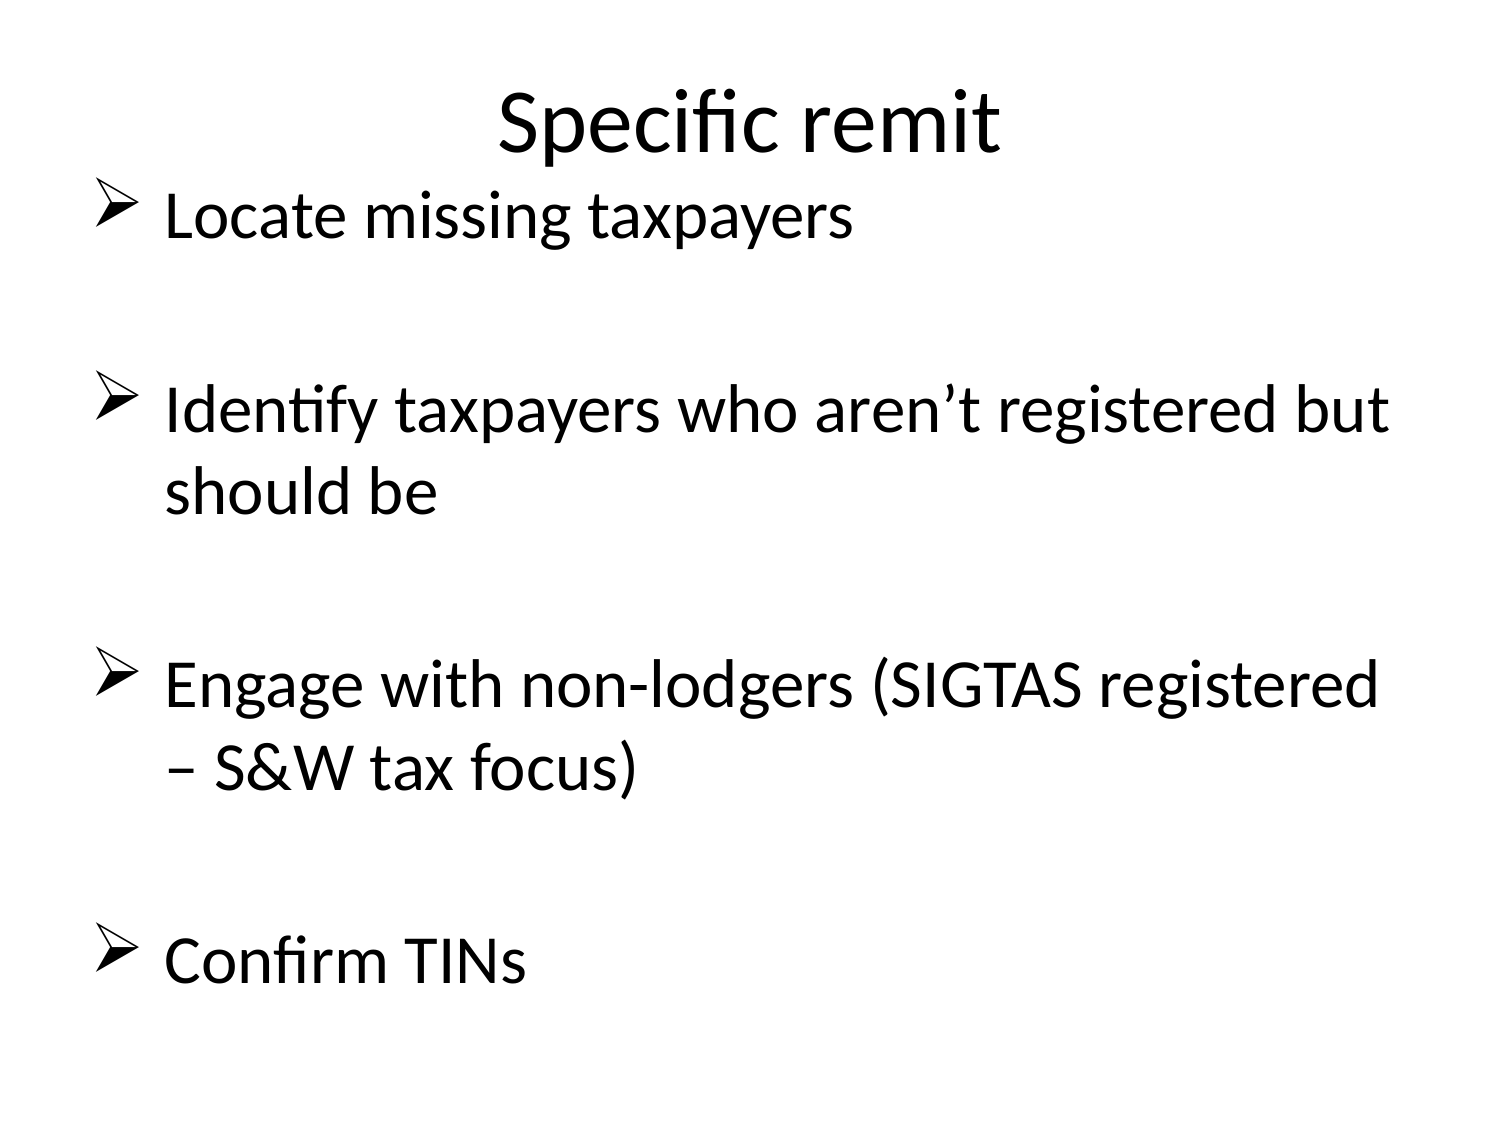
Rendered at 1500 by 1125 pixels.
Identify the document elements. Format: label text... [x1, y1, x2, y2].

list Locate missing taxpayers Identify taxpayers who aren’t registered but should be Engage with non-lodgers (SIGTAS registered – S&W tax focus) Confirm TINs [75, 188, 1425, 1013]
title Specific remit [75, 45, 1425, 188]
